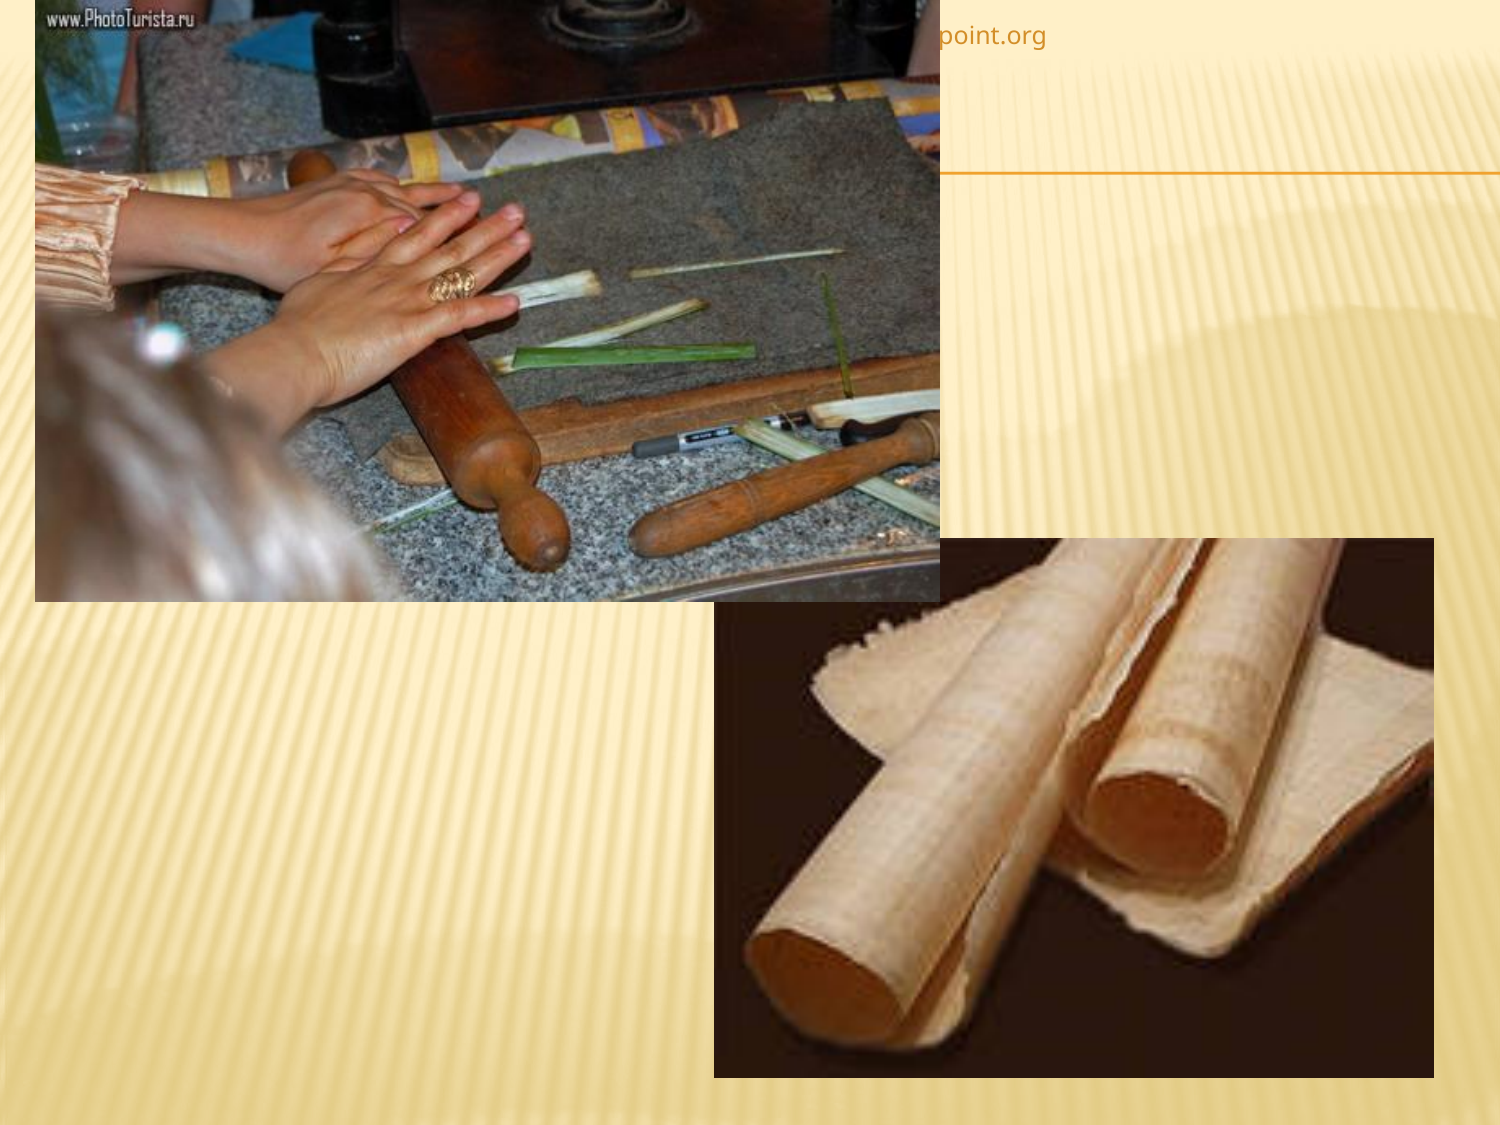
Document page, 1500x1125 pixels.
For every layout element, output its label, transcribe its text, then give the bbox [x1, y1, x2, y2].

footer www.sliderpoint.org [949, 12, 1063, 60]
picture [34, 0, 1434, 1079]
